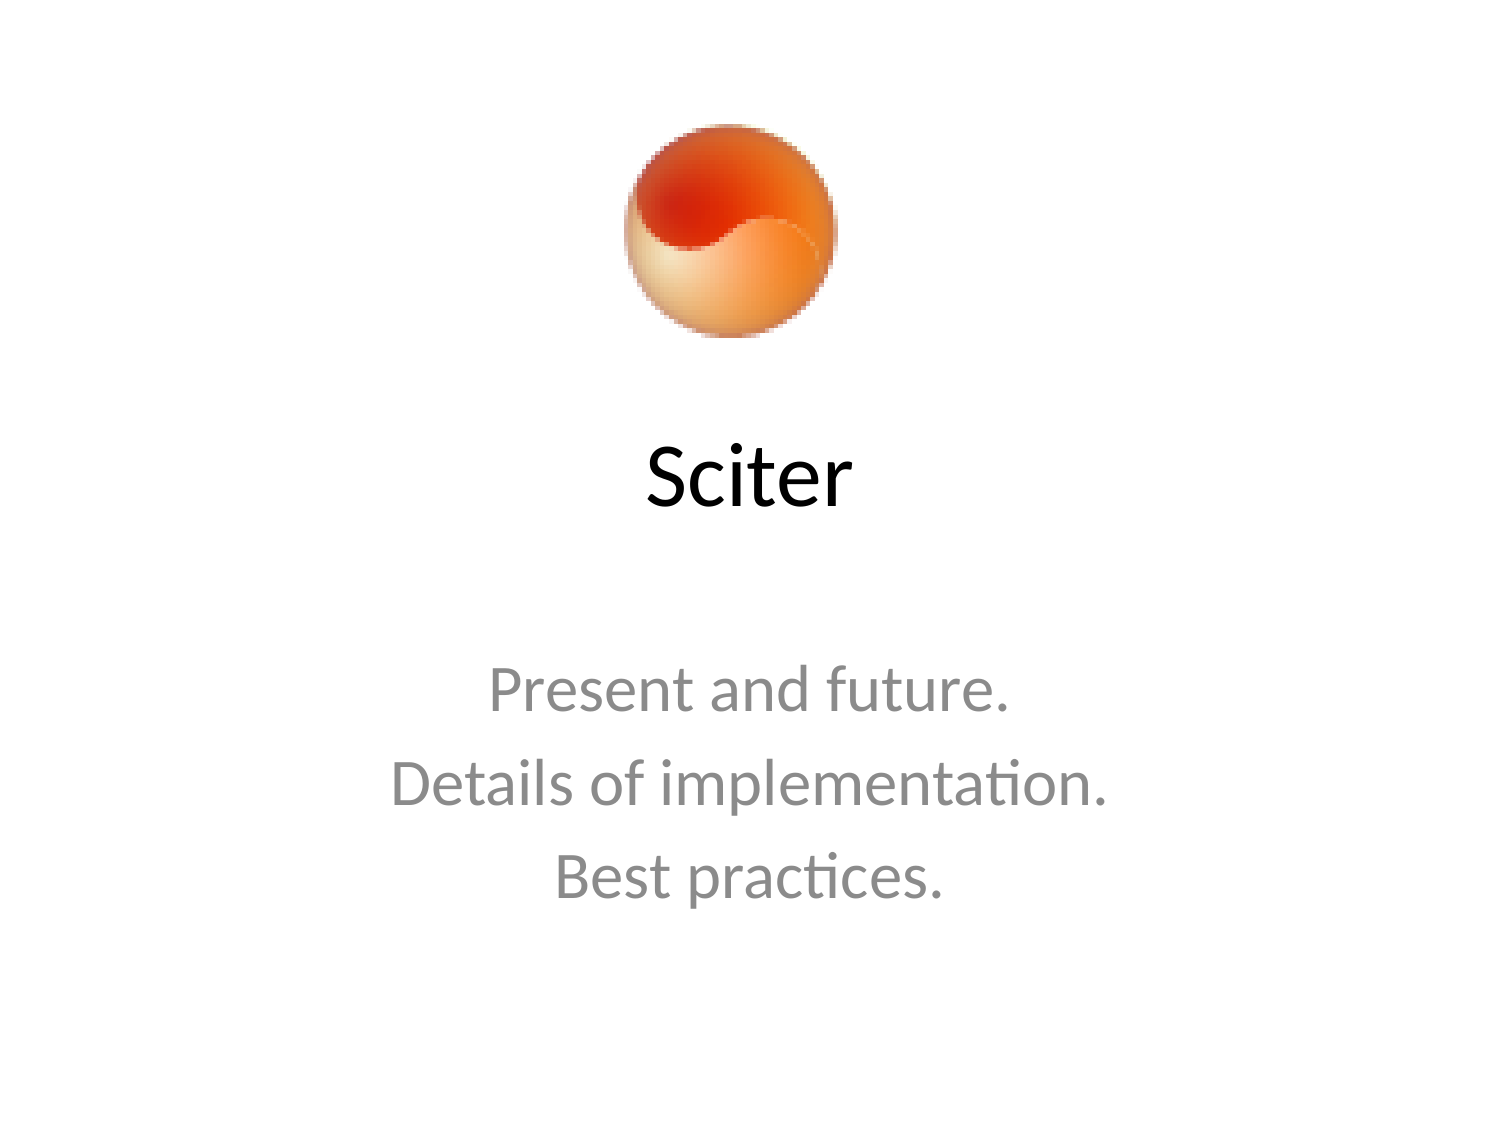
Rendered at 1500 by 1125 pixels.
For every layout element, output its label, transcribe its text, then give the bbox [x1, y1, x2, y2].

subtitle Present and future. Details of implementation. Best practices. [225, 637, 1275, 925]
title Sciter [112, 349, 1388, 591]
picture [624, 124, 838, 338]
